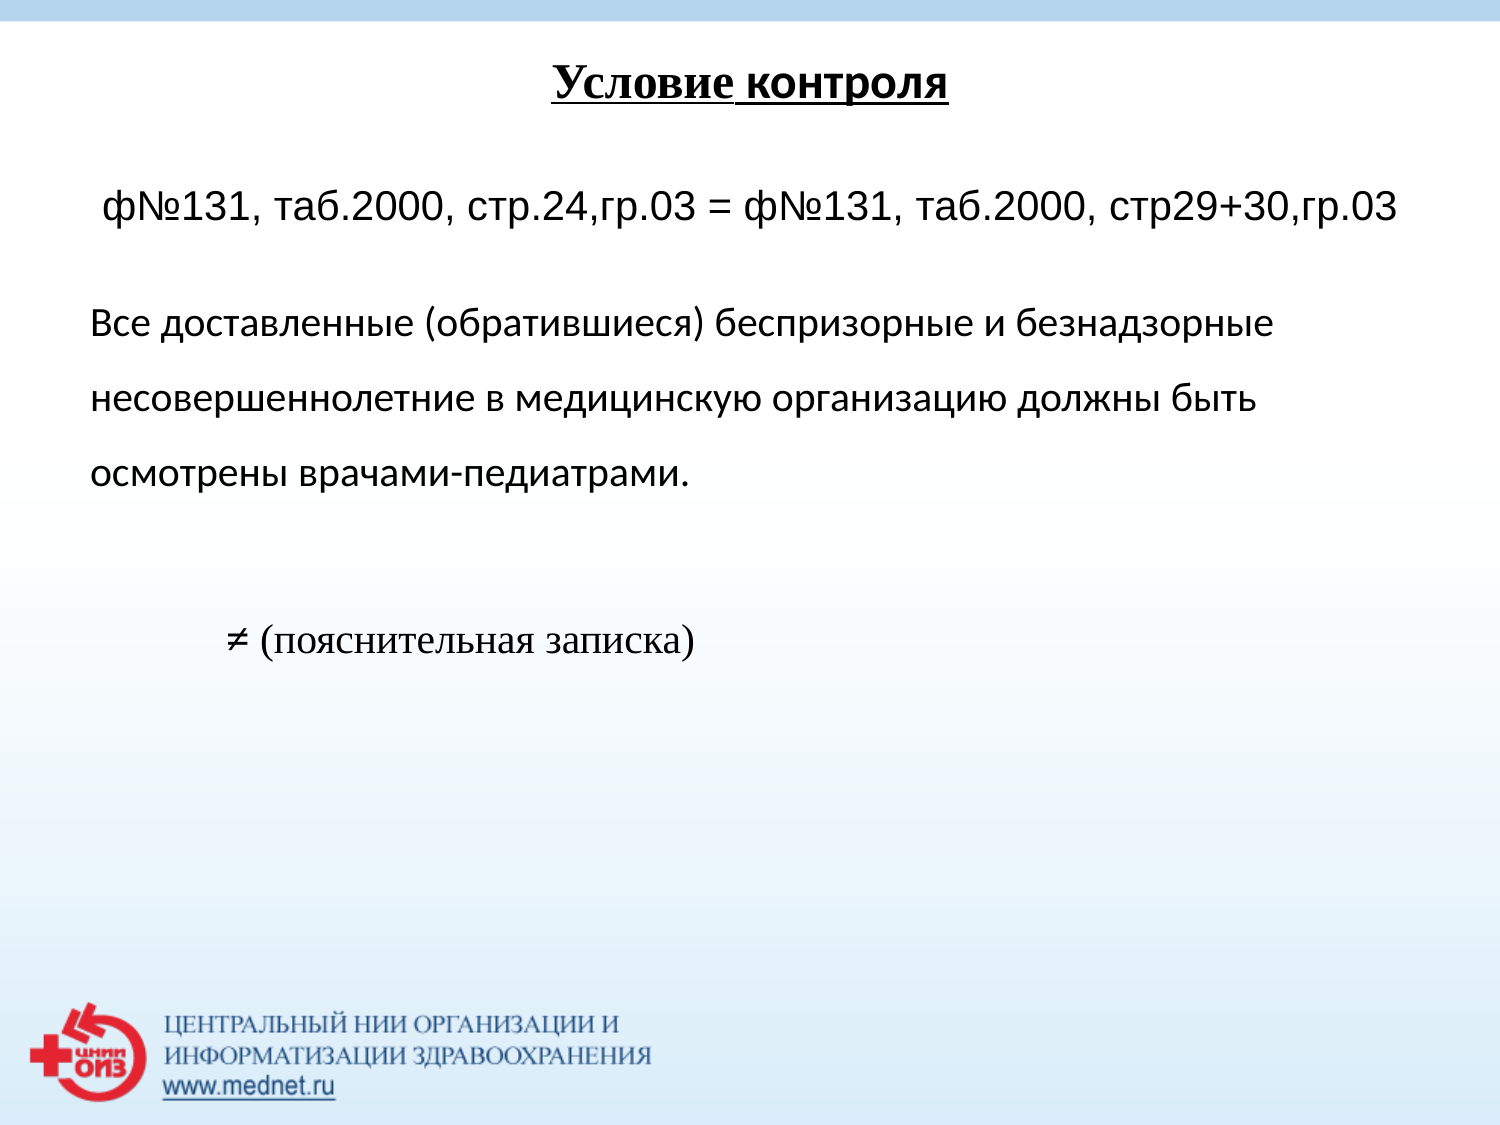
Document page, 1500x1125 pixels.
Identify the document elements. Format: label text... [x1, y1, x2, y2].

list Все доставленные (обратившиеся) беспризорные и безнадзорные несовершеннолетние в медицинскую организацию должны быть осмотрены врачами-педиатрами. ≠ (пояснительная записка) [75, 262, 1425, 1005]
title Условие контроля ф№131, таб.2000, стр.24,гр.03 = ф№131, таб.2000, стр29+30,гр.03 [75, 45, 1425, 233]
picture [0, 0, 1500, 1125]
